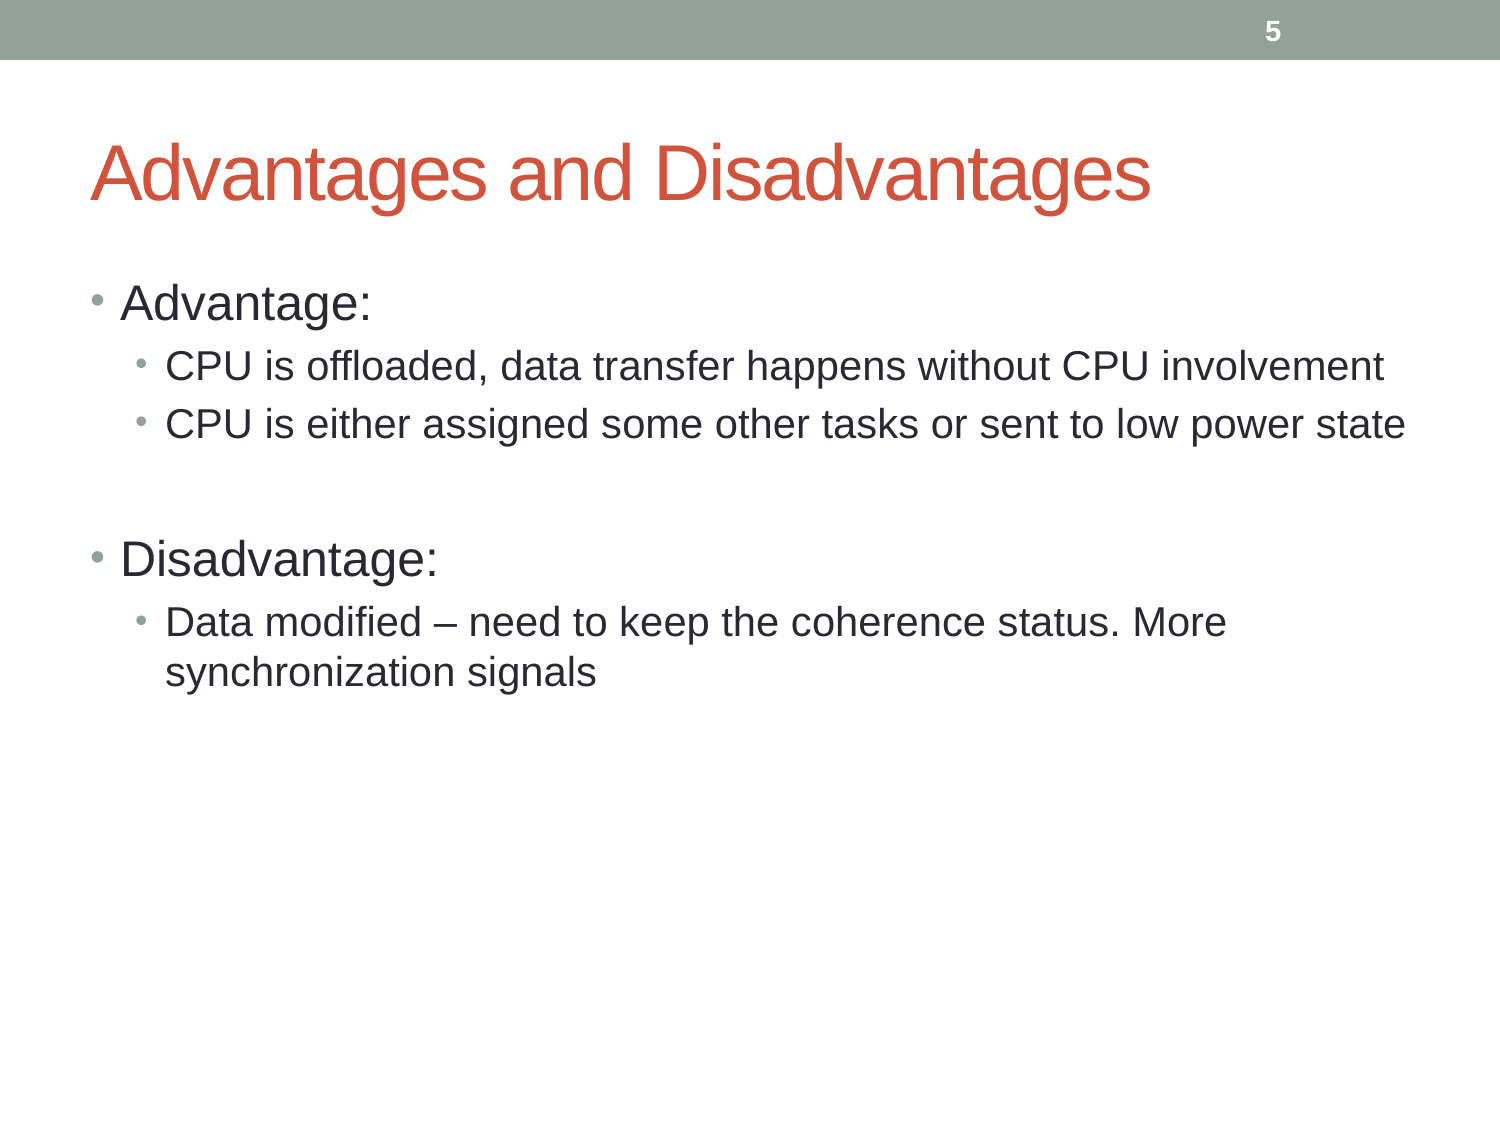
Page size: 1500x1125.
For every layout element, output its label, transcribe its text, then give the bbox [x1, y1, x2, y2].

title Advantages and Disadvantages [75, 87, 1425, 250]
list Advantage: CPU is offloaded, data transfer happens without CPU involvement CPU is either assigned some other tasks or sent to low power state Disadvantage: Data modified – need to keep the coherence status. More synchronization signals [75, 262, 1425, 1063]
slide_number 5 [1250, 3, 1425, 57]
